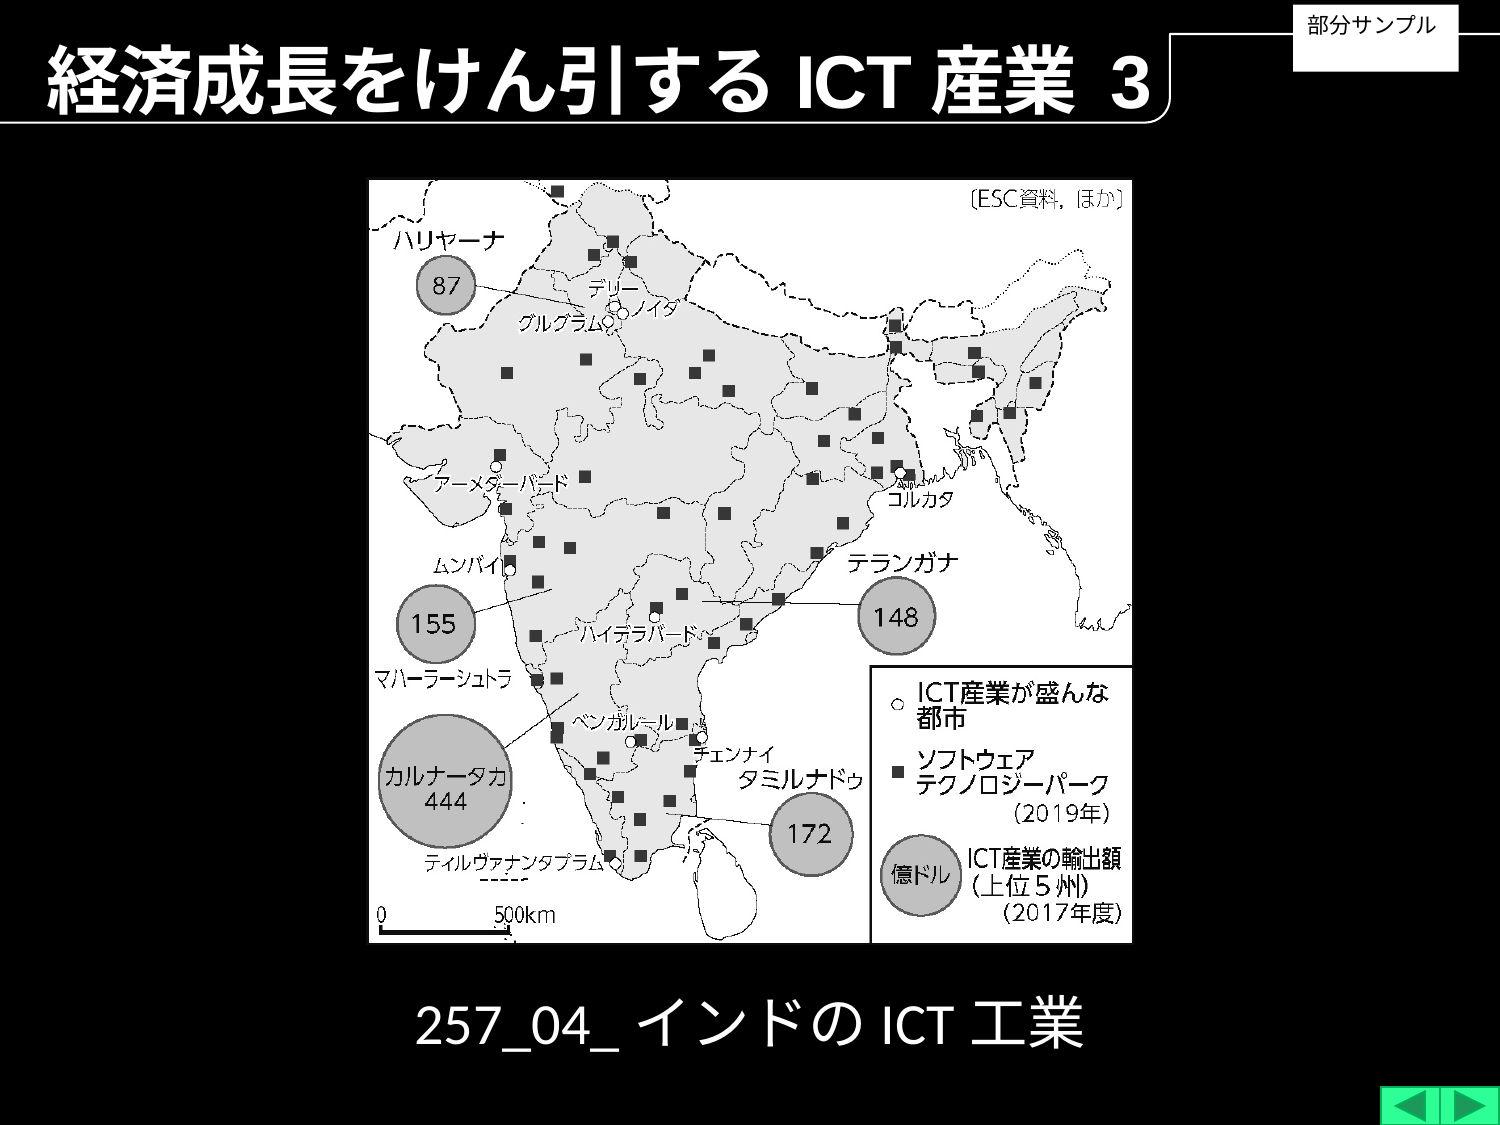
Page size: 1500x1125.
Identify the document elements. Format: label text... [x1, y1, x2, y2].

text_box 経済成長をけん引するICT産業 3 [31, 5, 1172, 131]
text_box 部分サンプル [1293, 4, 1459, 72]
picture [366, 177, 1134, 945]
list 257_04_インドのICT工業 [0, 986, 1500, 1050]
